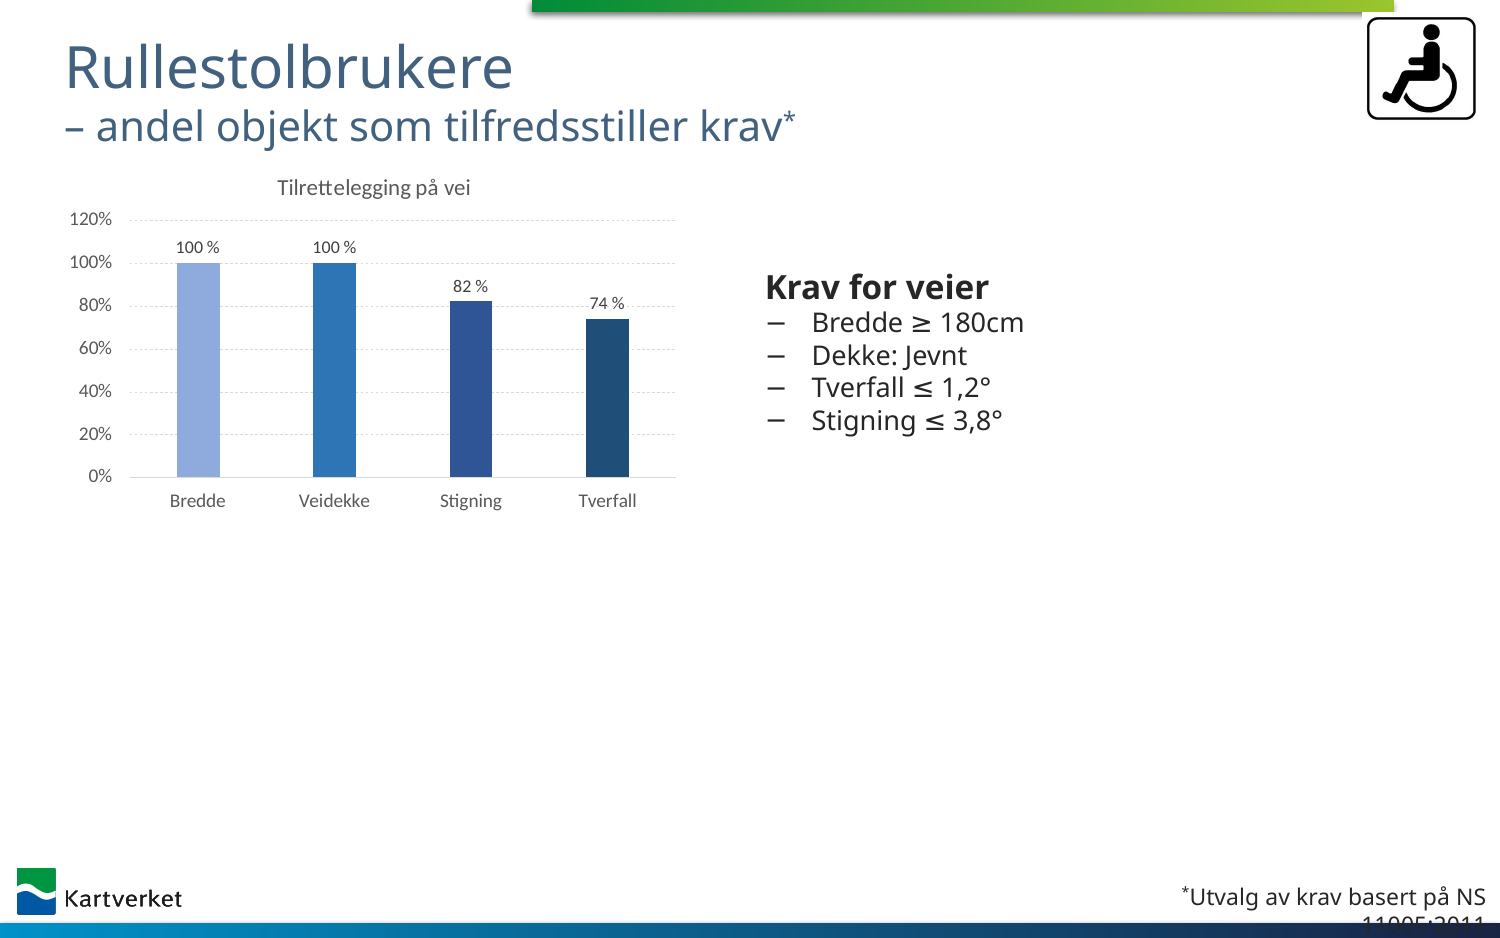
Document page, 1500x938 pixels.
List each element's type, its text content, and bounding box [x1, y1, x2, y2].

picture [1362, 12, 1481, 126]
picture [62, 166, 687, 519]
text_box *Utvalg av krav basert på NS 11005:2011 [1068, 873, 1500, 938]
text_box Krav for veier Bredde ≥ 180cm Dekke: Jevnt Tverfall ≤ 1,2° Stigning ≤ 3,8° [750, 258, 1234, 444]
text_box Rullestolbrukere – andel objekt som tilfredsstiller krav* [49, 25, 1431, 158]
